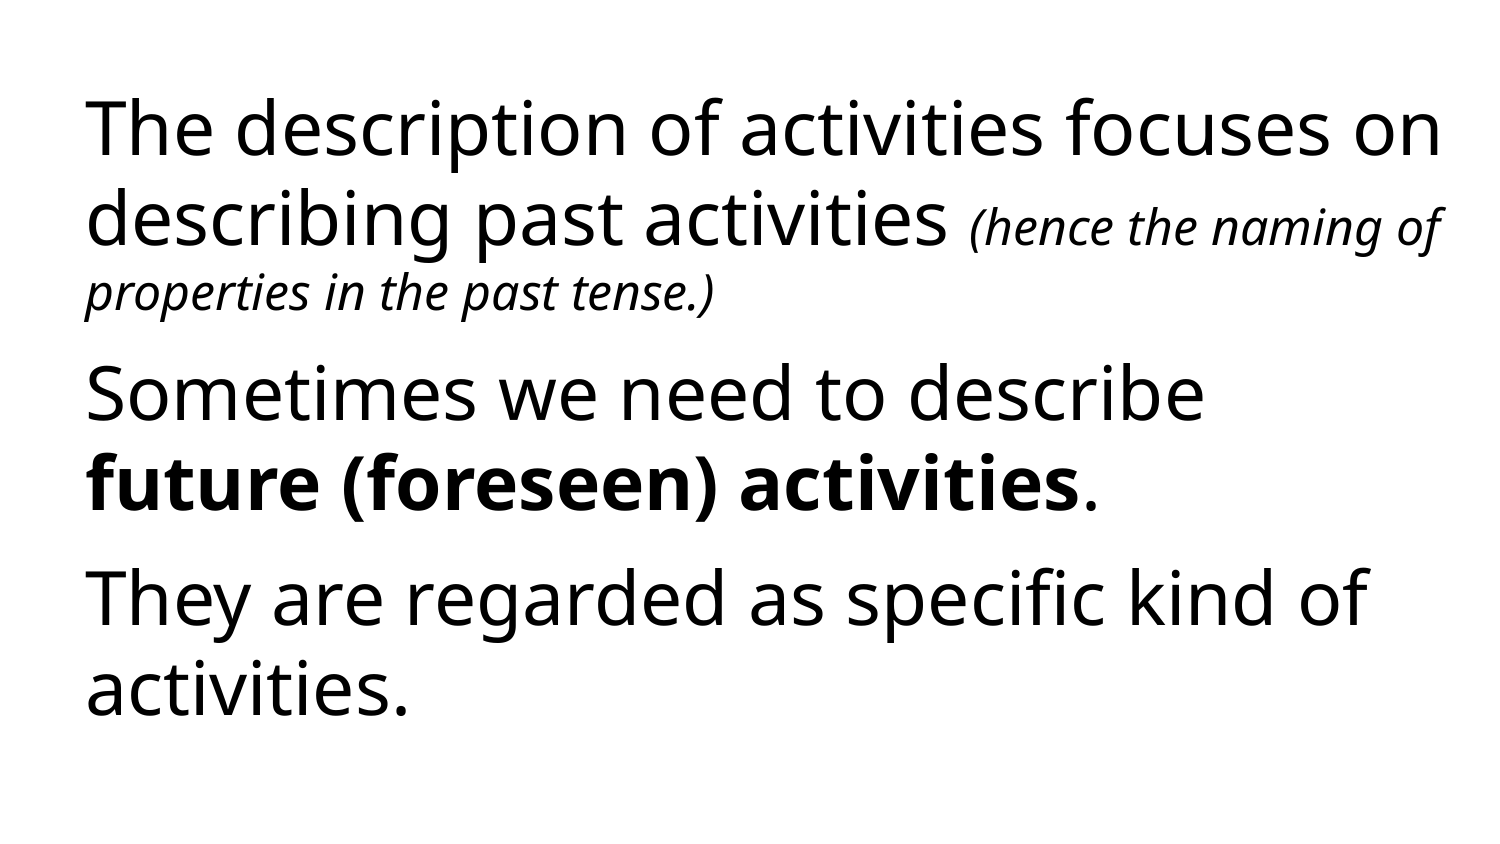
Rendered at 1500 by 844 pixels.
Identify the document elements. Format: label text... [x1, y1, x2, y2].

text_box The description of activities focuses on describing past activities (hence the naming of properties in the past tense.) Sometimes we need to describe future (foreseen) activities. They are regarded as specific kind of activities. [70, 72, 1468, 738]
